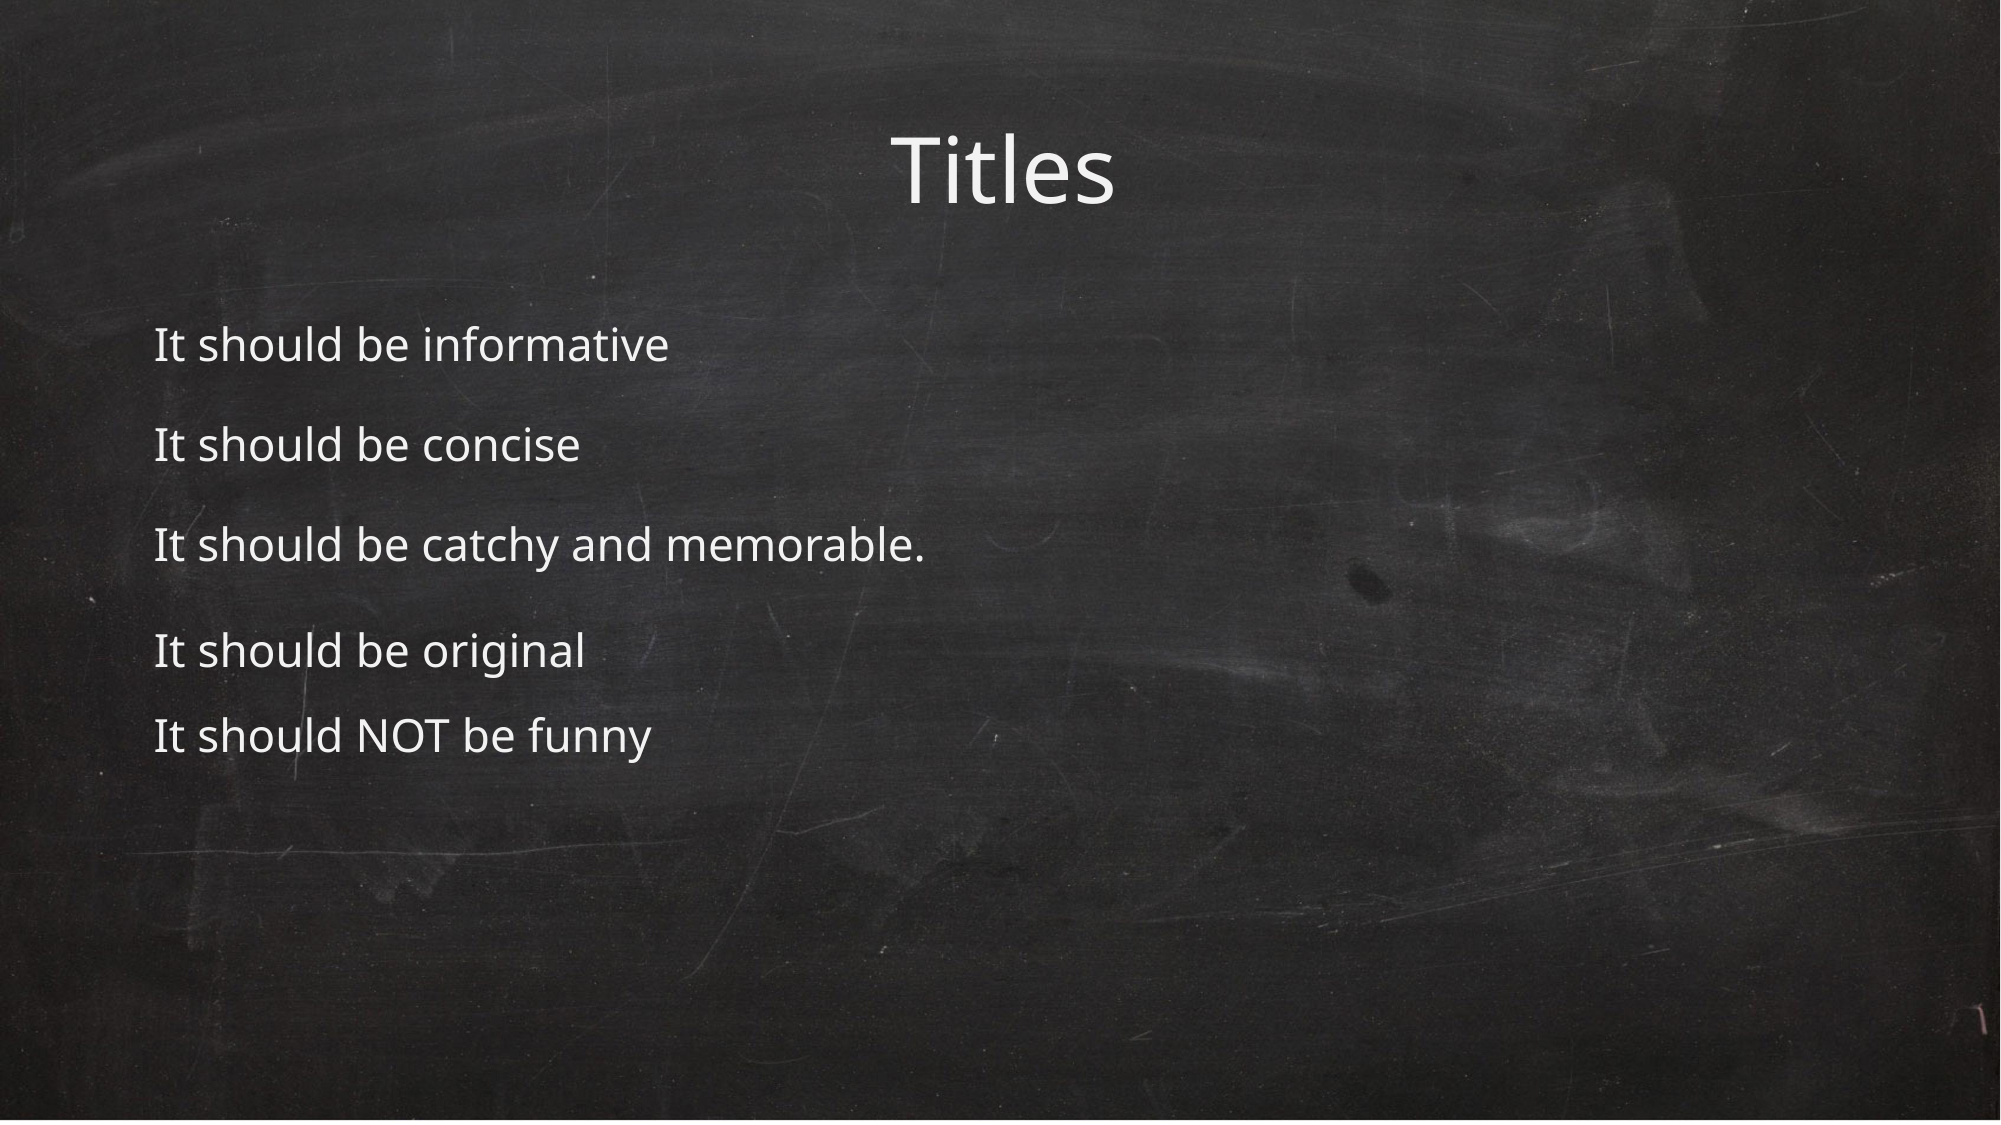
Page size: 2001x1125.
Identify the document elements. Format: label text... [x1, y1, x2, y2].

text_box It should NOT be funny [138, 705, 953, 806]
text_box It should be concise [138, 380, 1308, 481]
subtitle It should be informative [138, 281, 793, 380]
text_box It should be original [138, 586, 939, 686]
title Titles [28, 63, 1980, 232]
picture [0, 0, 2001, 1125]
text_box It should be catchy and memorable. [138, 480, 982, 581]
